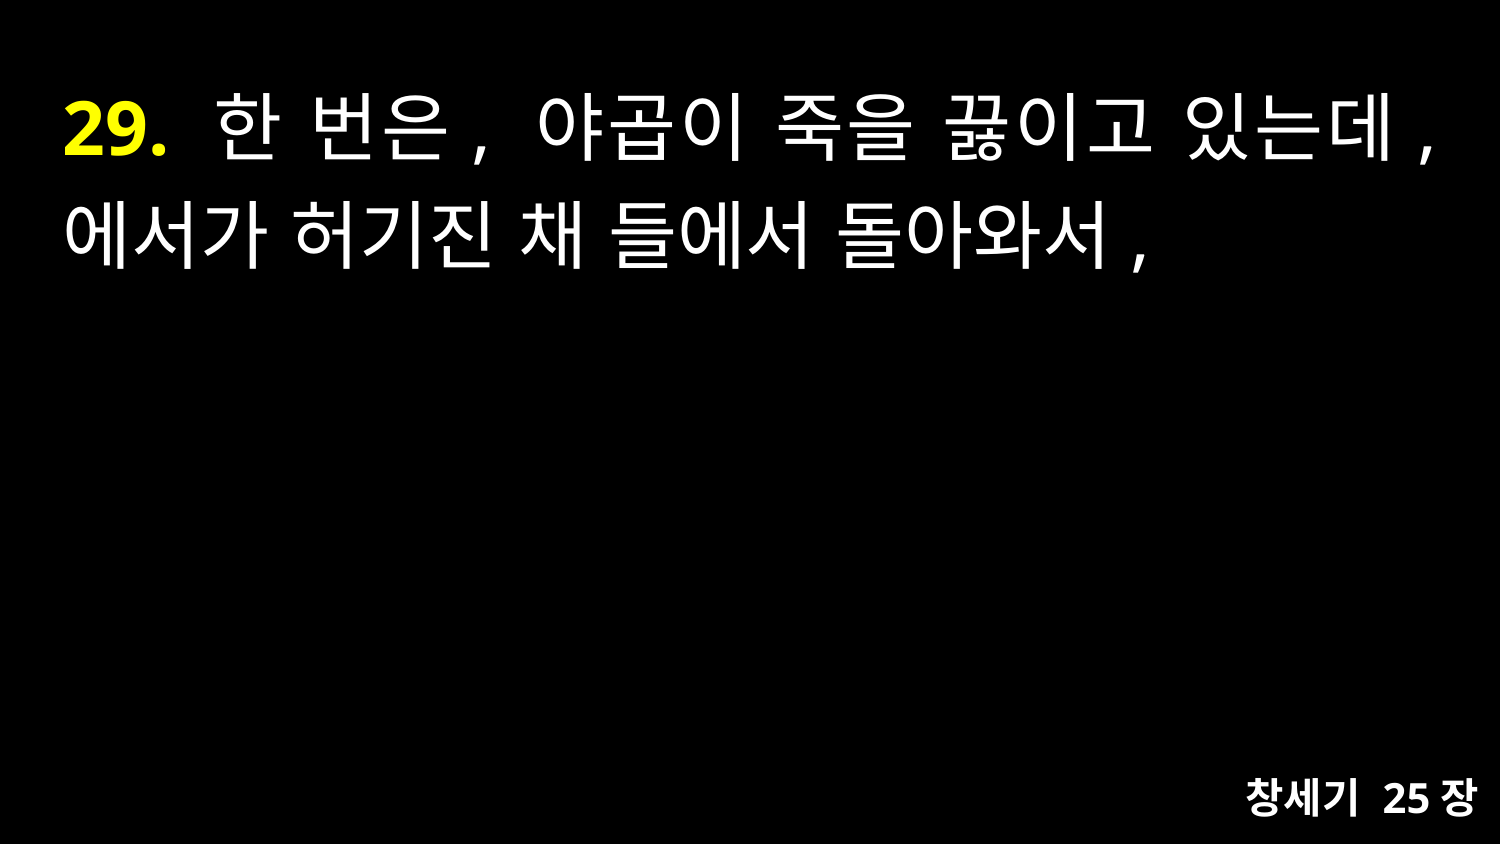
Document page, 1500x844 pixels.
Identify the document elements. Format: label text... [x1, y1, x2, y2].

subtitle 창세기 25장 [916, 770, 1500, 844]
title 29. 한 번은, 야곱이 죽을 끓이고 있는데, 에서가 허기진 채 들에서 돌아와서, [0, 0, 1500, 844]
